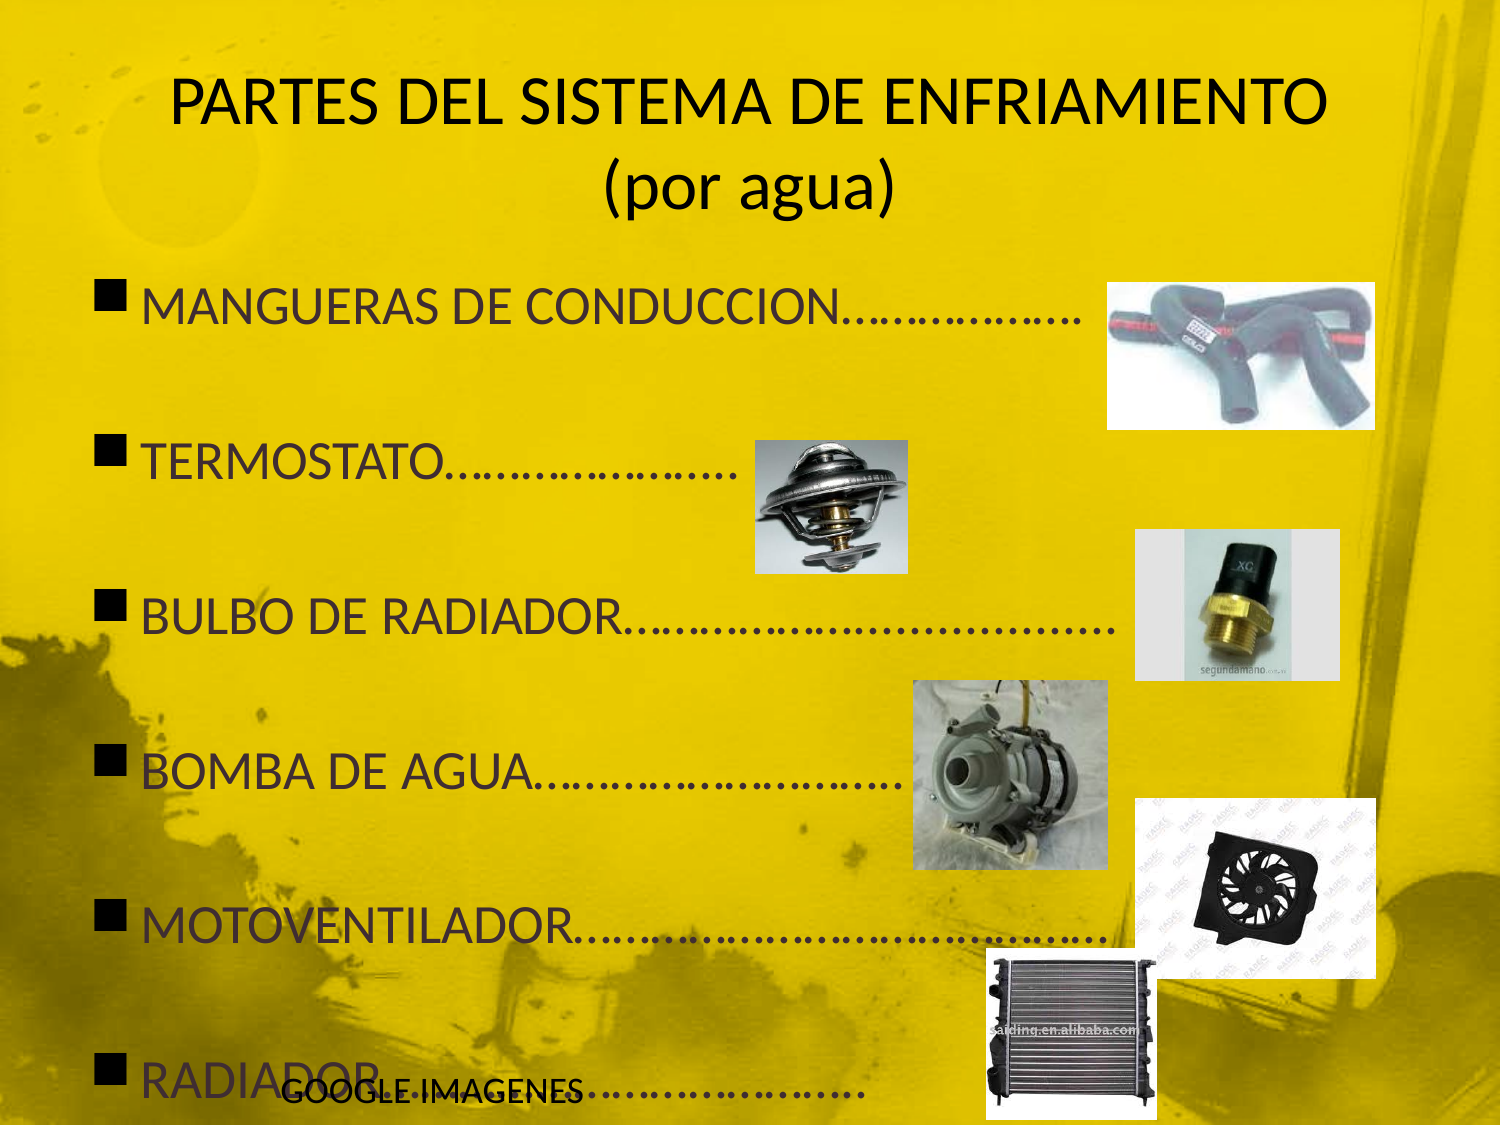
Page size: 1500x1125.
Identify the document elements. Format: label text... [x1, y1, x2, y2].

picture [755, 440, 908, 575]
picture [913, 679, 1109, 871]
picture [1135, 529, 1340, 681]
picture [985, 798, 1376, 1120]
text_box GOOGLE IMAGENES [265, 1058, 832, 1119]
list MANGUERAS DE CONDUCCION………………. TERMOSTATO………………….. BULBO DE RADIADOR………………................... BOMBA DE AGUA……………………….. MOTOVENTILADOR…………………………………… RADIADOR……………………………….. [75, 184, 1425, 1120]
title PARTES DEL SISTEMA DE ENFRIAMIENTO (por agua) [29, 45, 1471, 233]
picture [1107, 282, 1376, 430]
